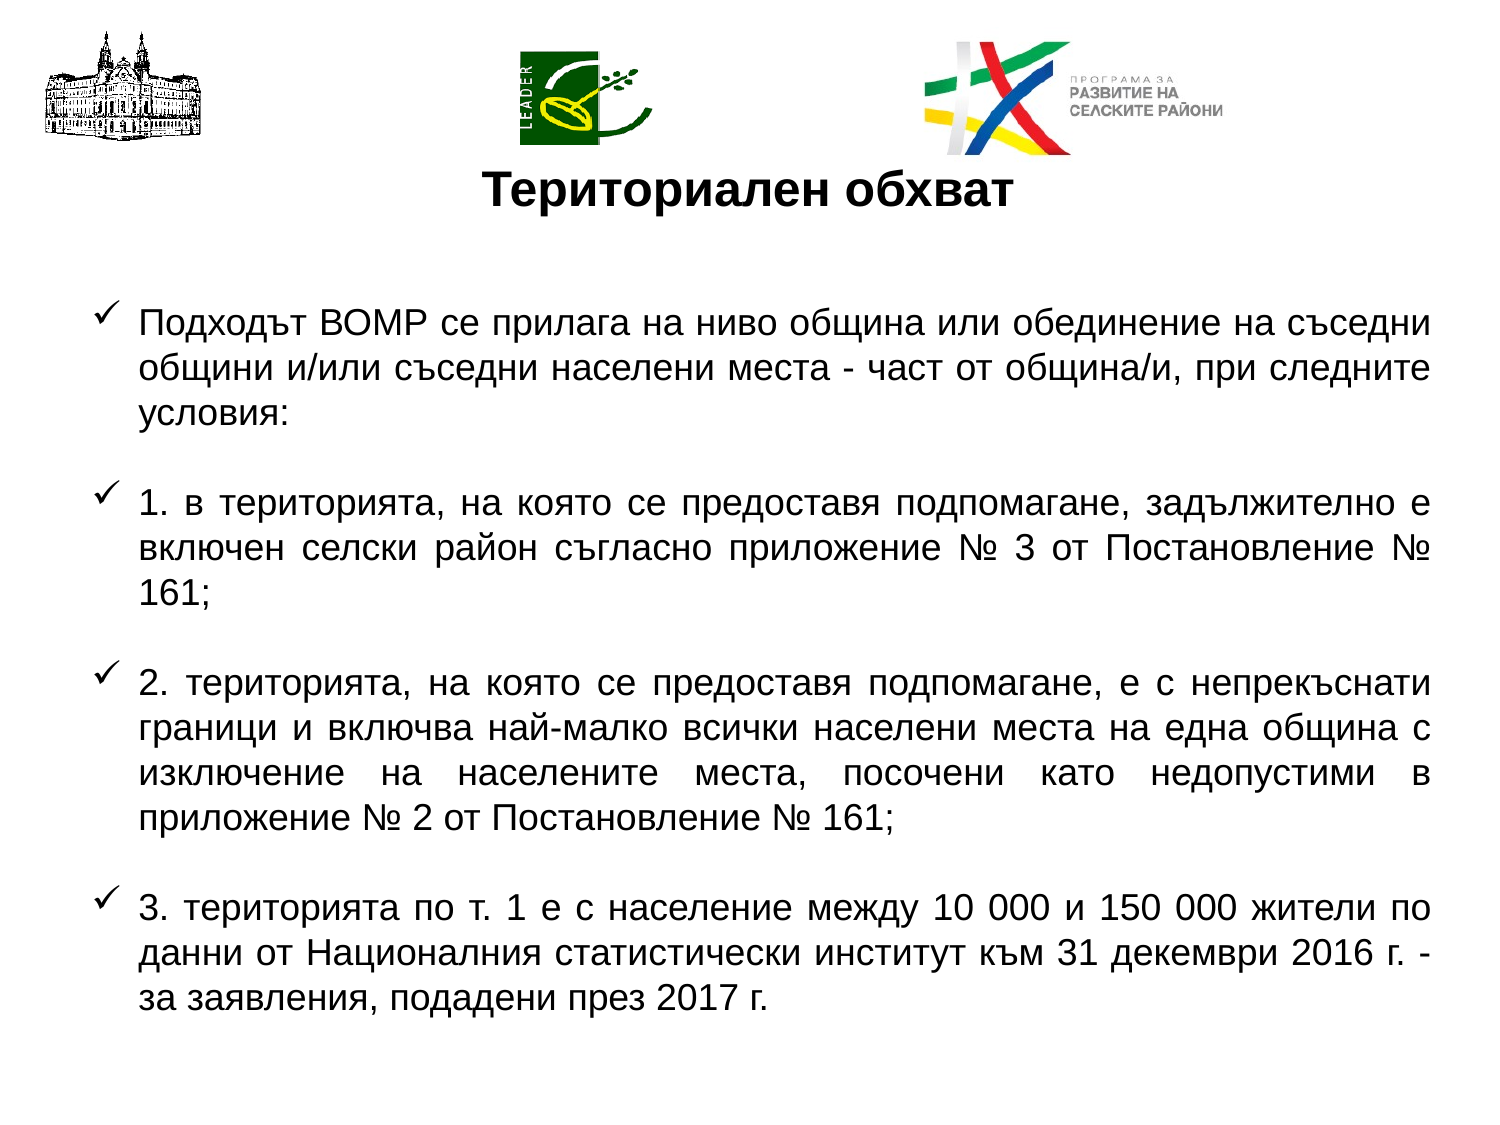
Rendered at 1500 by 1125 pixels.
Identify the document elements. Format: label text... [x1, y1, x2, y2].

picture [909, 27, 1235, 167]
text_box Териториален обхват [40, 148, 1471, 244]
picture [520, 50, 656, 145]
text_box Подходът ВОМР се прилага на ниво община или обединение на съседни общини и/или съседни населени места - част от община/и, при следните условия: 1. в територията, на която се предоставя подпомагане, задължително е включен селски район съгласно приложение № 3 от Постановление № 161; 2. територията, на която се предоставя подпомагане, е с непрекъснати граници и включва най-малко всички населени места на една община с изключение на населените места, посочени като недопустими в приложение № 2 от Постановление № 161; 3. територията по т. 1 е с население между 10 000 и 150 000 жители по данни от Националния статистически институт към 31 декември 2016 г. - за заявления, подадени през 2017 г. [76, 290, 1447, 1026]
picture [40, 27, 207, 144]
